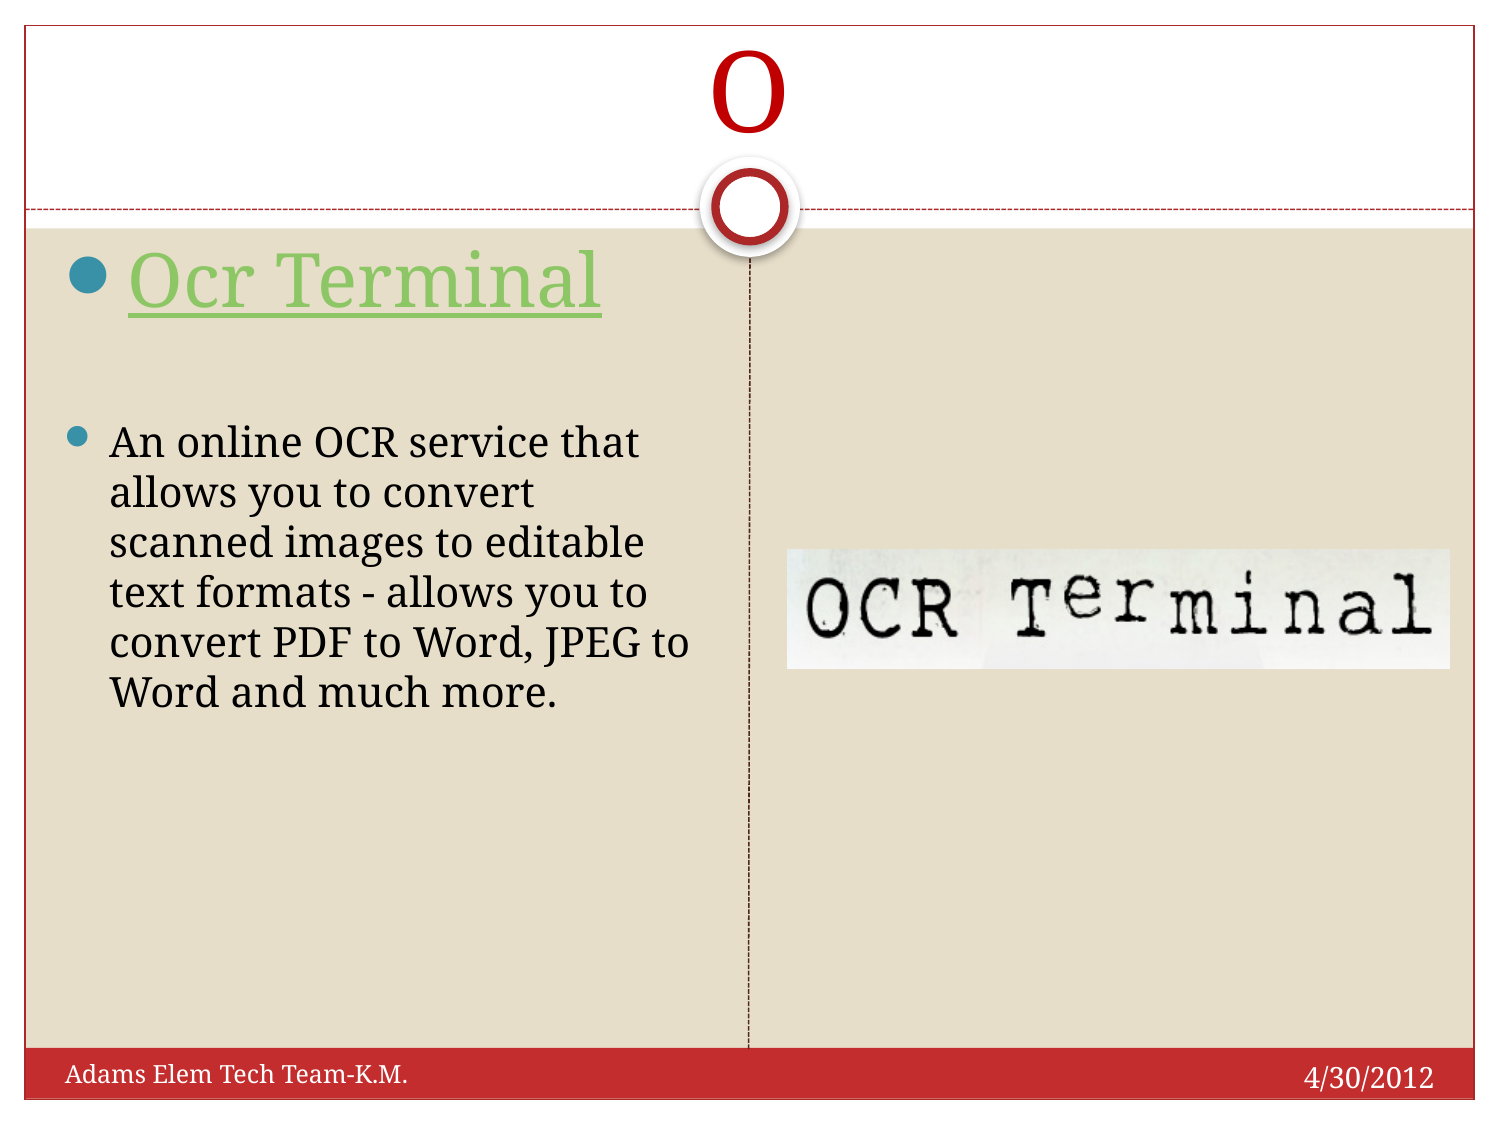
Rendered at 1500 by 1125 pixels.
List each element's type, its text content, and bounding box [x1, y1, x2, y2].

list Ocr Terminal An online OCR service that allows you to convert scanned images to editable text formats - allows you to convert PDF to Word, JPEG to Word and much more. [49, 224, 712, 993]
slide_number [950, 1051, 1450, 1112]
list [787, 548, 1451, 670]
title O [49, 37, 1450, 162]
footer Adams Elem Tech Team-K.M. [50, 1051, 638, 1112]
